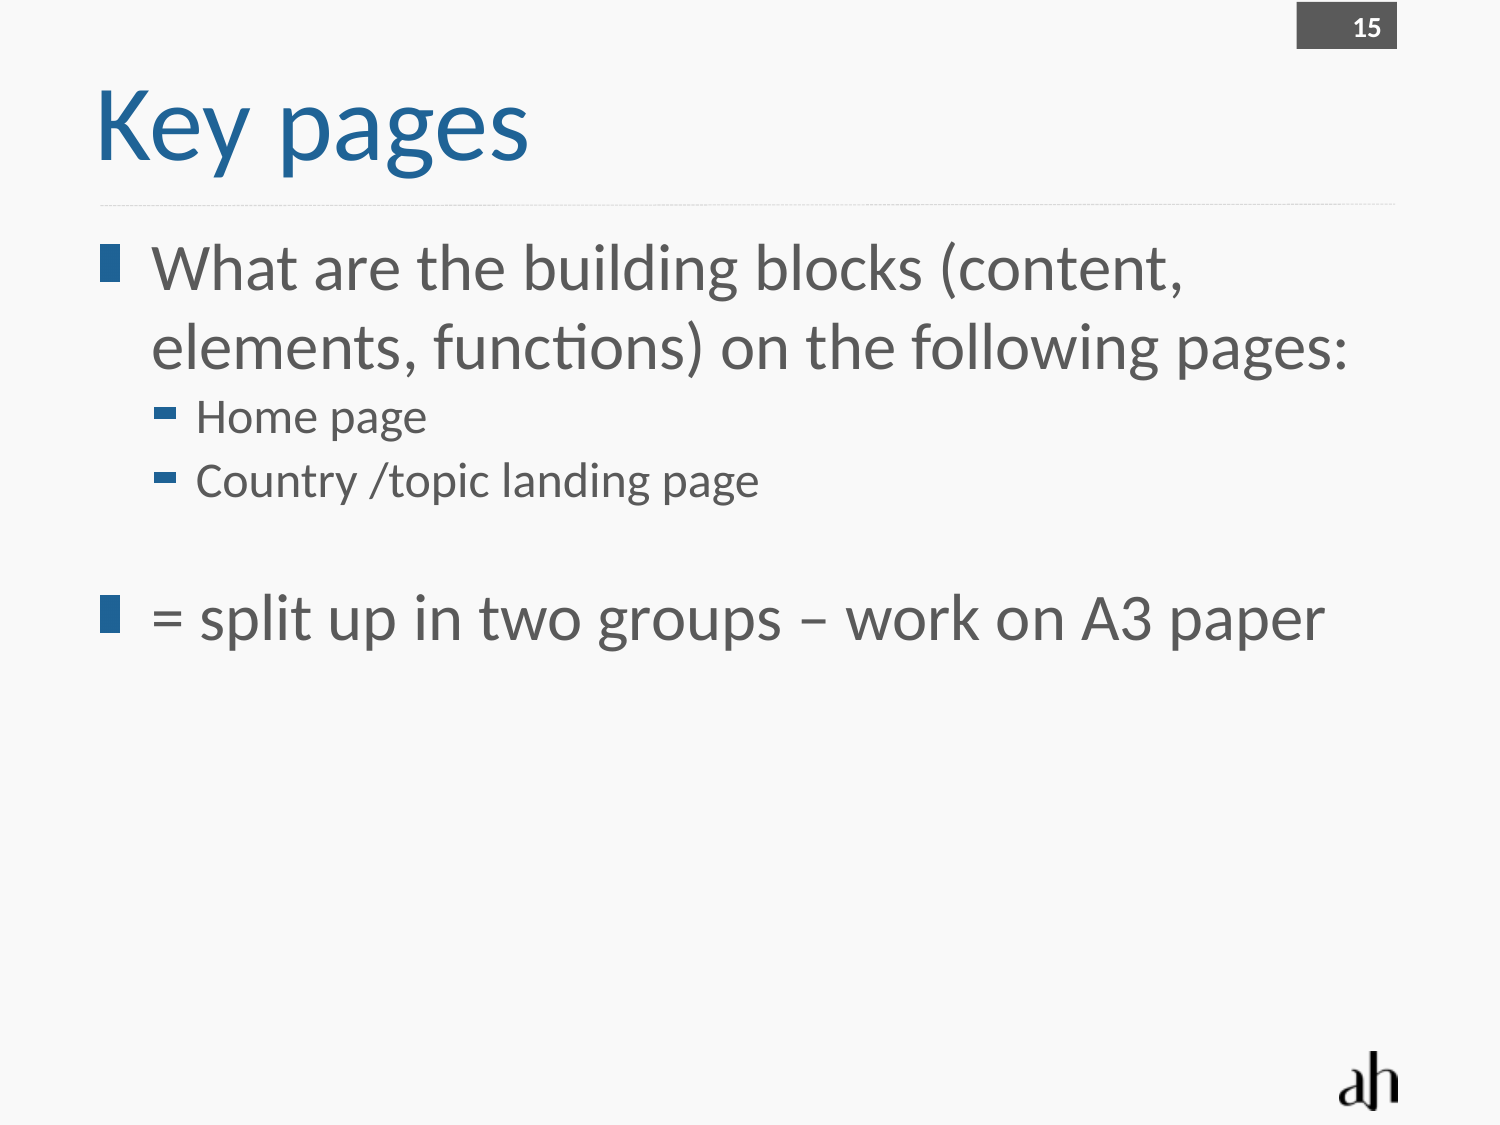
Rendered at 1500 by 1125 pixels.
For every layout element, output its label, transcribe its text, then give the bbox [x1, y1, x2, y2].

slide_number 15 [1296, 1, 1397, 49]
picture [1339, 1051, 1398, 1111]
title Key pages [80, 23, 1305, 190]
picture [154, 407, 176, 419]
list What are the building blocks (content, elements, functions) on the following pages: Home page Country /topic landing page = split up in two groups – work on A3 paper [80, 215, 1395, 1020]
picture [154, 472, 176, 483]
picture [100, 595, 120, 633]
picture [100, 244, 120, 282]
